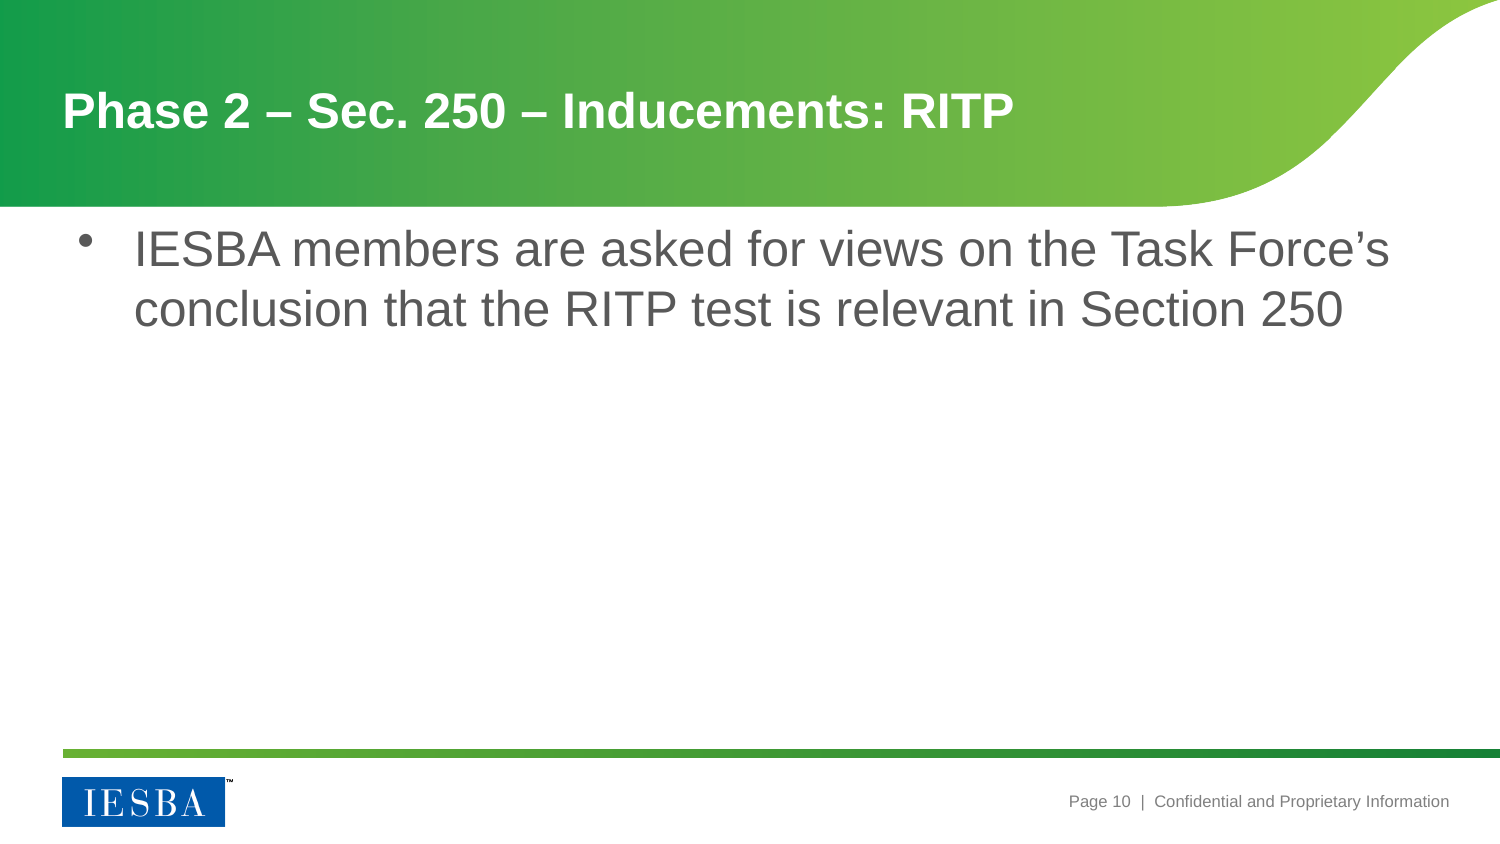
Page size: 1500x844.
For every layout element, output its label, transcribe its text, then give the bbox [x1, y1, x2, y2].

picture [0, 0, 1500, 207]
picture [62, 777, 233, 827]
list IESBA members are asked for views on the Task Force’s conclusion that the RITP test is relevant in Section 250 [62, 209, 1450, 747]
title Phase 2 – Sec. 250 – Inducements: RITP [62, 75, 1300, 142]
